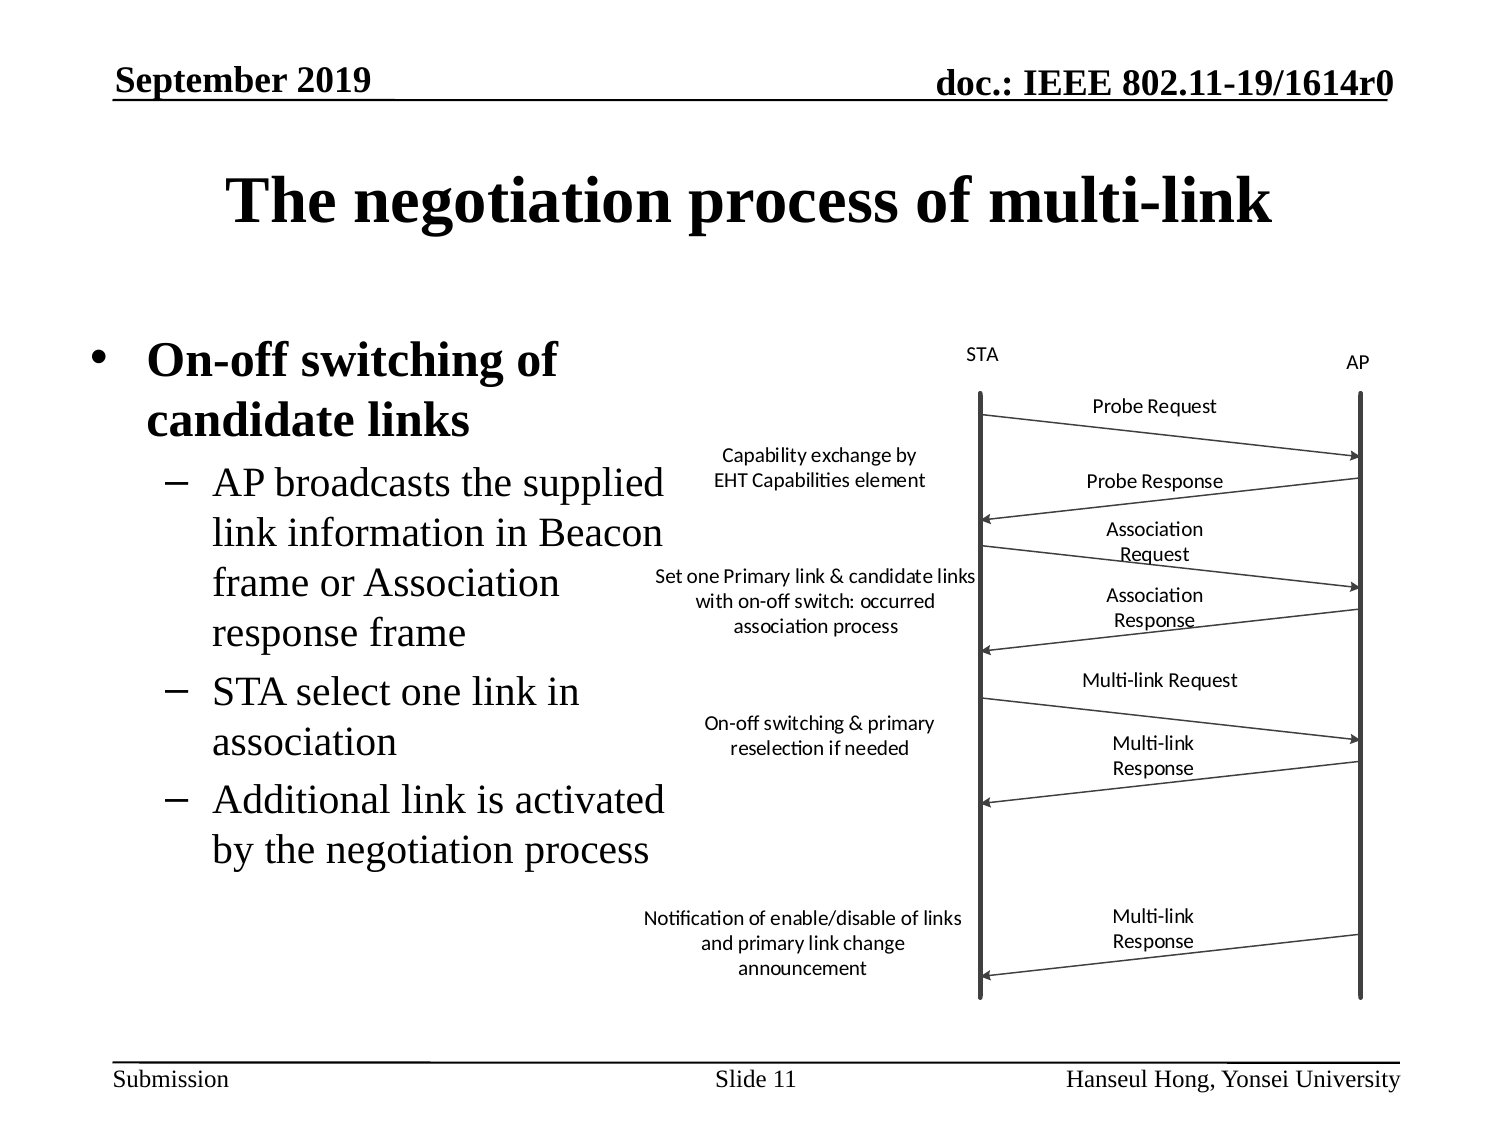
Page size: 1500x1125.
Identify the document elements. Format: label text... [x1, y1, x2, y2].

list On-off switching of candidate links AP broadcasts the supplied link information in Beacon frame or Association response frame STA select one link in association Additional link is activated by the negotiation process [74, 318, 727, 1062]
picture [631, 334, 1381, 1000]
title The negotiation process of multi-link [74, 101, 1426, 290]
